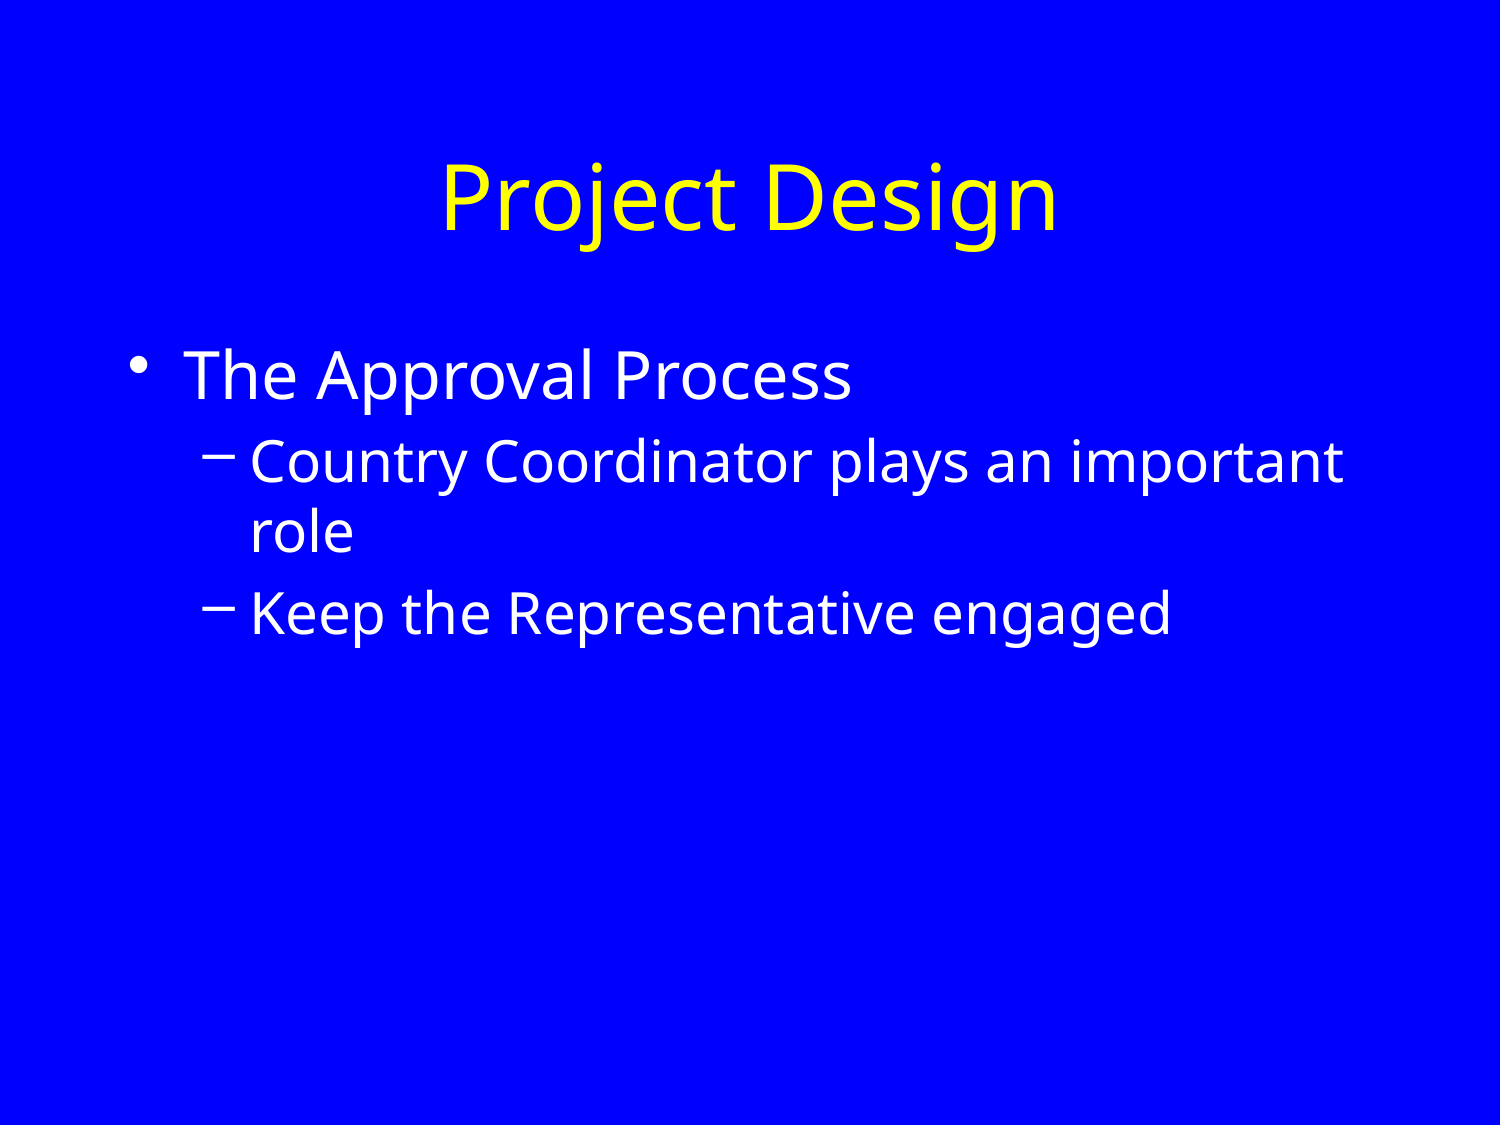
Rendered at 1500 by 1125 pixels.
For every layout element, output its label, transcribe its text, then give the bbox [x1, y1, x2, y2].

list The Approval Process Country Coordinator plays an important role Keep the Representative engaged [112, 324, 1388, 1001]
title Project Design [112, 99, 1388, 288]
